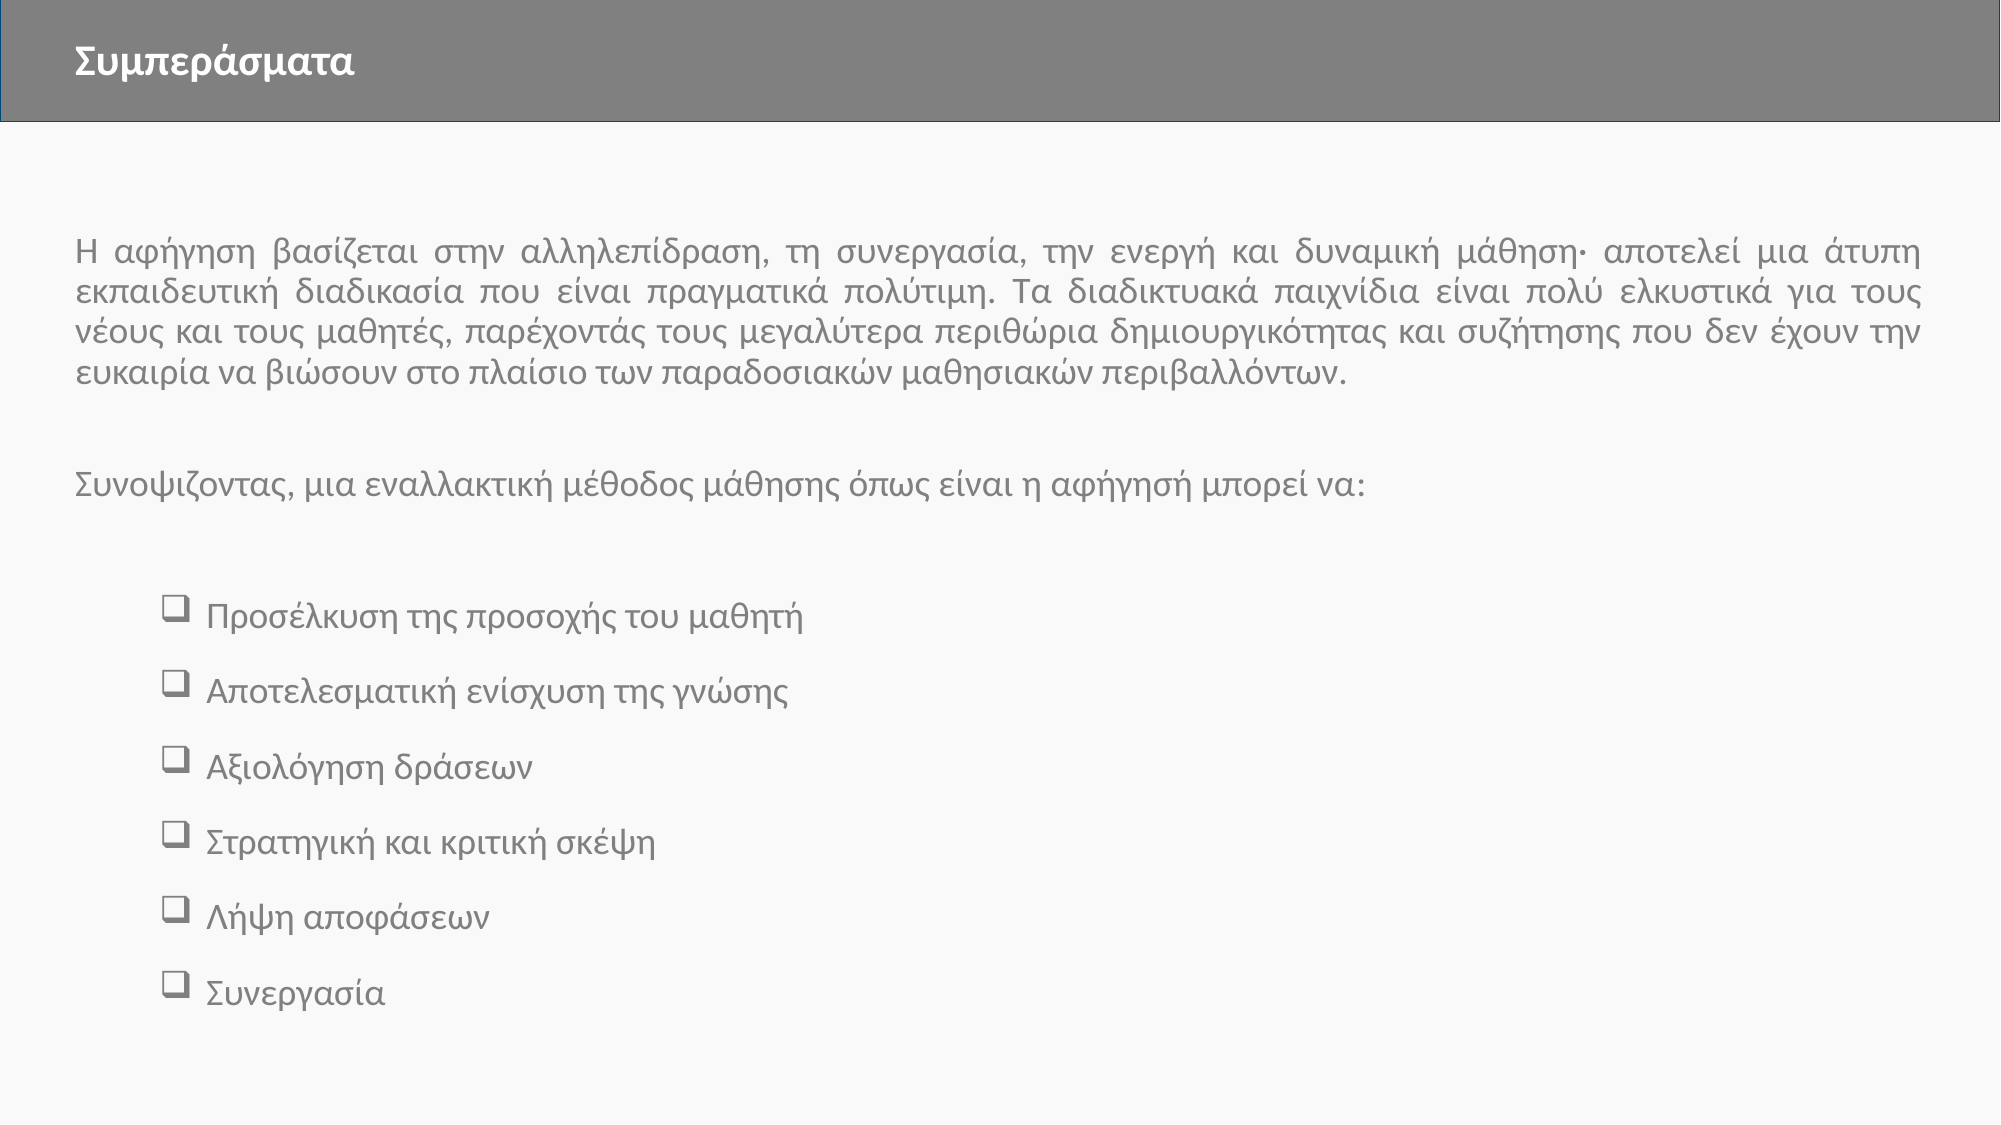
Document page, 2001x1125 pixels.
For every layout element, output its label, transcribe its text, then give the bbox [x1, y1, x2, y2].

list Η αφήγηση βασίζεται στην αλληλεπίδραση, τη συνεργασία, την ενεργή και δυναμική μάθηση· αποτελεί μια άτυπη εκπαιδευτική διαδικασία που είναι πραγματικά πολύτιμη. Τα διαδικτυακά παιχνίδια είναι πολύ ελκυστικά για τους νέους και τους μαθητές, παρέχοντάς τους μεγαλύτερα περιθώρια δημιουργικότητας και συζήτησης που δεν έχουν την ευκαιρία να βιώσουν στο πλαίσιο των παραδοσιακών μαθησιακών περιβαλλόντων. Συνοψιζοντας, μια εναλλακτική μέθοδος μάθησης όπως είναι η αφήγησή μπορεί να: Προσέλκυση της προσοχής του μαθητή Αποτελεσματική ενίσχυση της γνώσης Αξιολόγηση δράσεων Στρατηγική και κριτική σκέψη Λήψη αποφάσεων Συνεργασία [60, 223, 1938, 1051]
title Συμπεράσματα [60, 0, 1938, 122]
